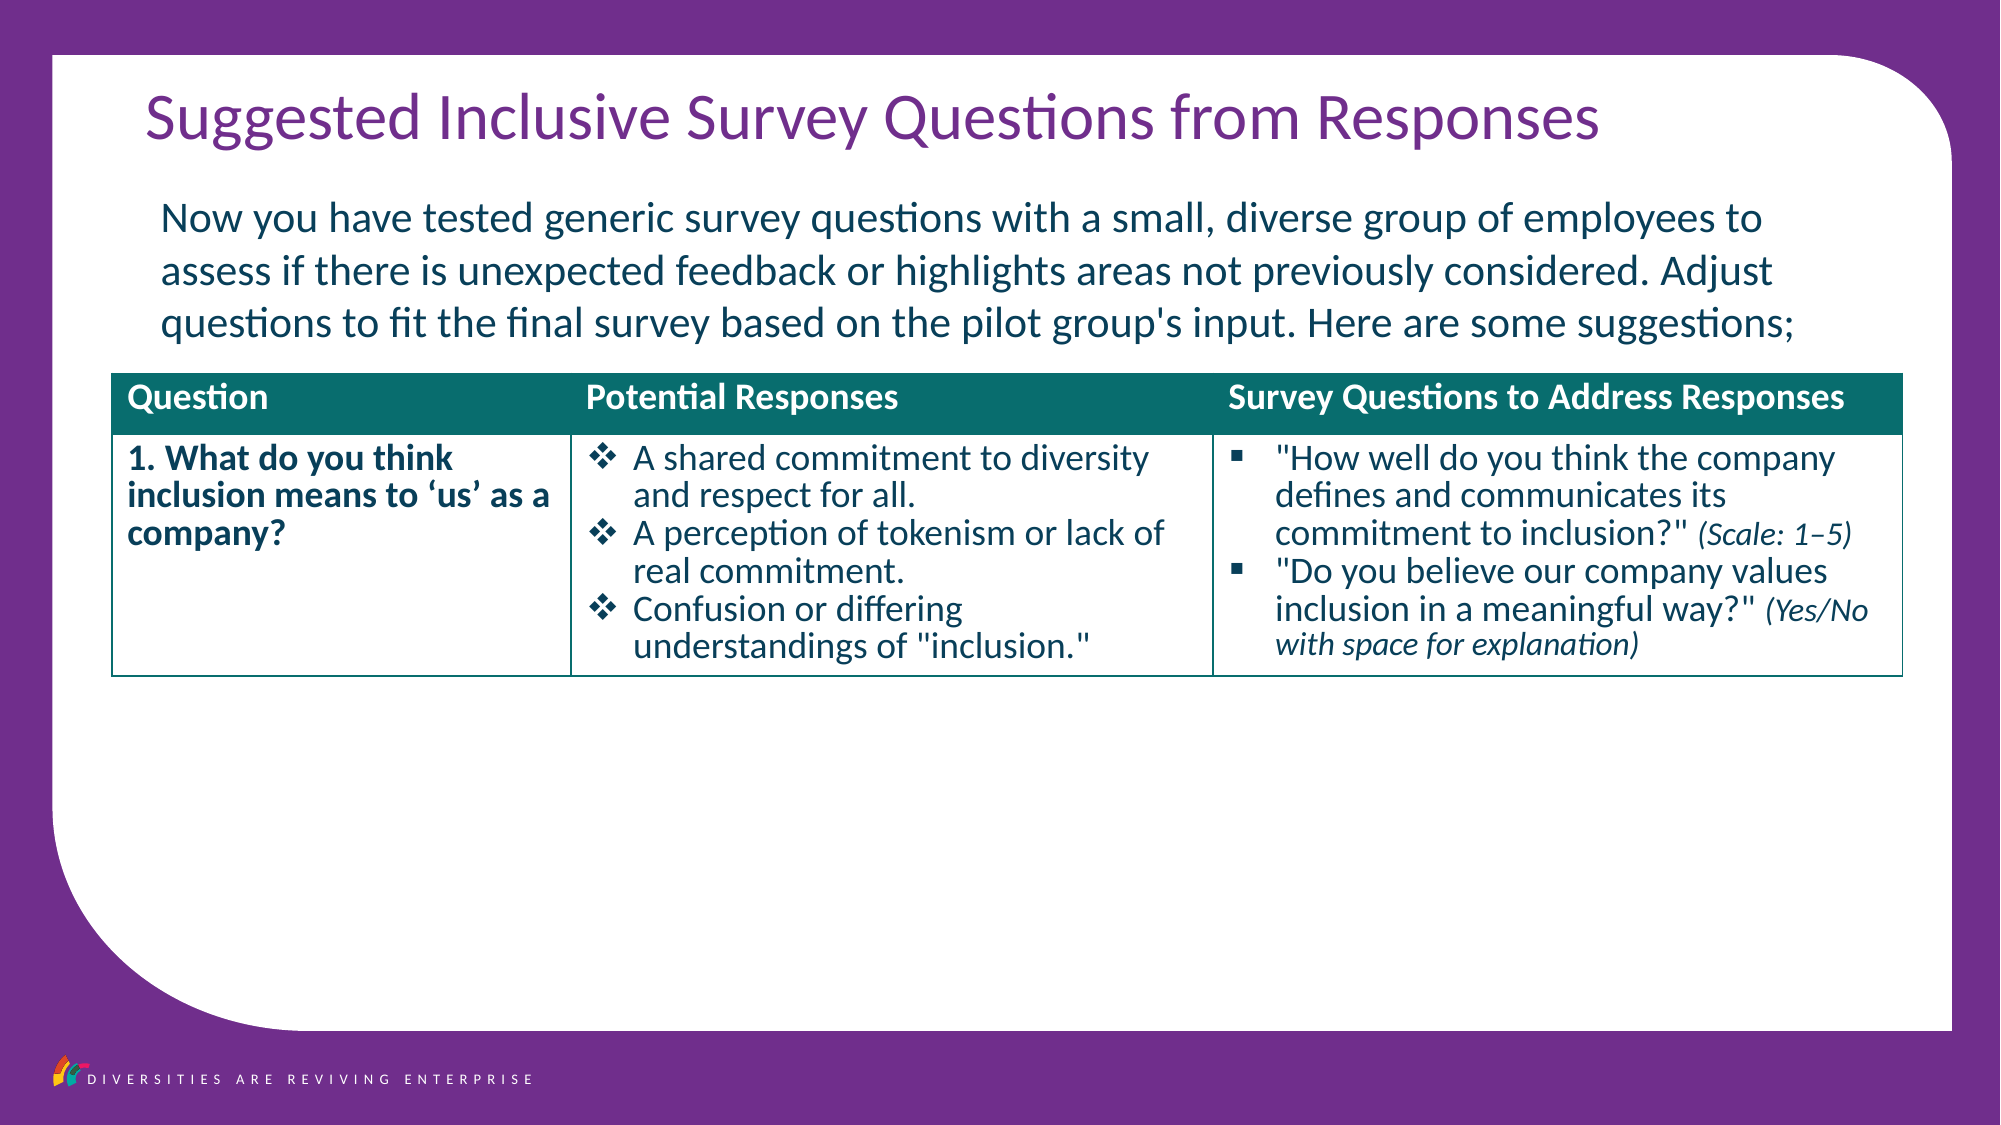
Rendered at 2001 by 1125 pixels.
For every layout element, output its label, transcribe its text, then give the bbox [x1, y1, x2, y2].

table_cell "How well do you think the company defines and communicates its commitment to inclusion?" (Scale: 1–5) "Do you believe our company values inclusion in a meaningful way?" (Yes/No with space for explanation) [1214, 435, 1902, 675]
table_header Survey Questions to Address Responses [1214, 374, 1902, 433]
table_cell A shared commitment to diversity and respect for all. A perception of tokenism or lack of real commitment. Confusion or differing understandings of "inclusion." [572, 435, 1212, 675]
list Suggested Inclusive Survey Questions from Responses [130, 74, 1869, 207]
table_header Potential Responses [572, 374, 1212, 433]
text_box Now you have tested generic survey questions with a small, diverse group of employees to assess if there is unexpected feedback or highlights areas not previously considered. Adjust questions to fit the final survey based on the pilot group's input. Here are some suggestions; [145, 181, 1869, 354]
table_header Question [113, 374, 570, 433]
table_cell 1. What do you think inclusion means to ‘us’ as a company? [113, 435, 570, 675]
